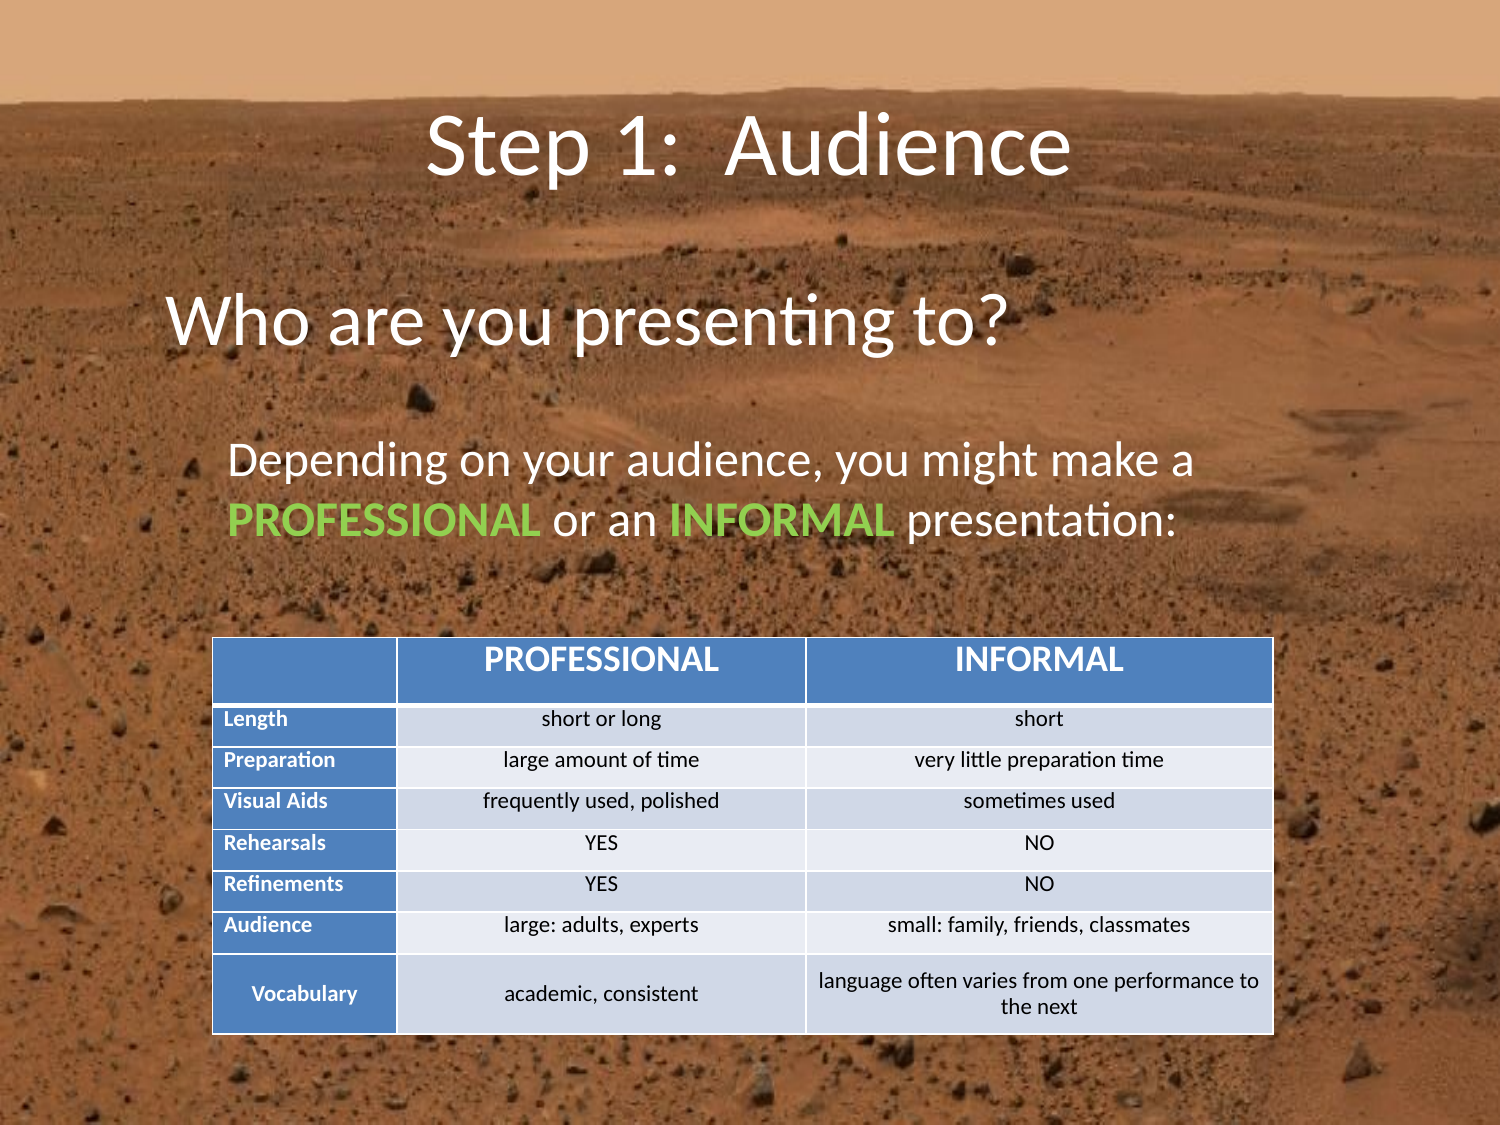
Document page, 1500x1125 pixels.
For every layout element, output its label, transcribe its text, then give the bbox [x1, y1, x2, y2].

table_cell NO [807, 872, 1272, 911]
table_cell large: adults, experts [398, 913, 805, 953]
table_cell short or long [398, 708, 805, 746]
table_cell sometimes used [807, 789, 1272, 829]
table_cell Preparation [213, 748, 396, 787]
table_header [213, 638, 396, 703]
table_cell short [807, 708, 1272, 746]
text_box Depending on your audience, you might make a PROFESSIONAL or an INFORMAL presentation: [212, 419, 1313, 719]
table_cell Visual Aids [213, 789, 396, 829]
table_cell frequently used, polished [398, 789, 805, 829]
table_cell Refinements [213, 872, 396, 911]
table_cell academic, consistent [398, 955, 805, 1033]
table_cell Length [213, 708, 396, 746]
table_cell Vocabulary [213, 955, 396, 1033]
picture [0, 0, 1500, 1125]
table_header PROFESSIONAL [398, 638, 805, 703]
table_cell NO [807, 830, 1272, 870]
table_cell YES [398, 872, 805, 911]
table_header INFORMAL [807, 638, 1272, 703]
table_cell YES [398, 830, 805, 870]
table_cell language often varies from one performance to the next [807, 955, 1272, 1033]
table_cell large amount of time [398, 748, 805, 787]
table_cell small: family, friends, classmates [807, 913, 1272, 953]
table_cell Rehearsals [213, 830, 396, 870]
title Step 1: Audience [75, 45, 1425, 233]
table_cell Audience [213, 913, 396, 953]
table_cell very little preparation time [807, 748, 1272, 787]
list Who are you presenting to? [75, 262, 1425, 375]
